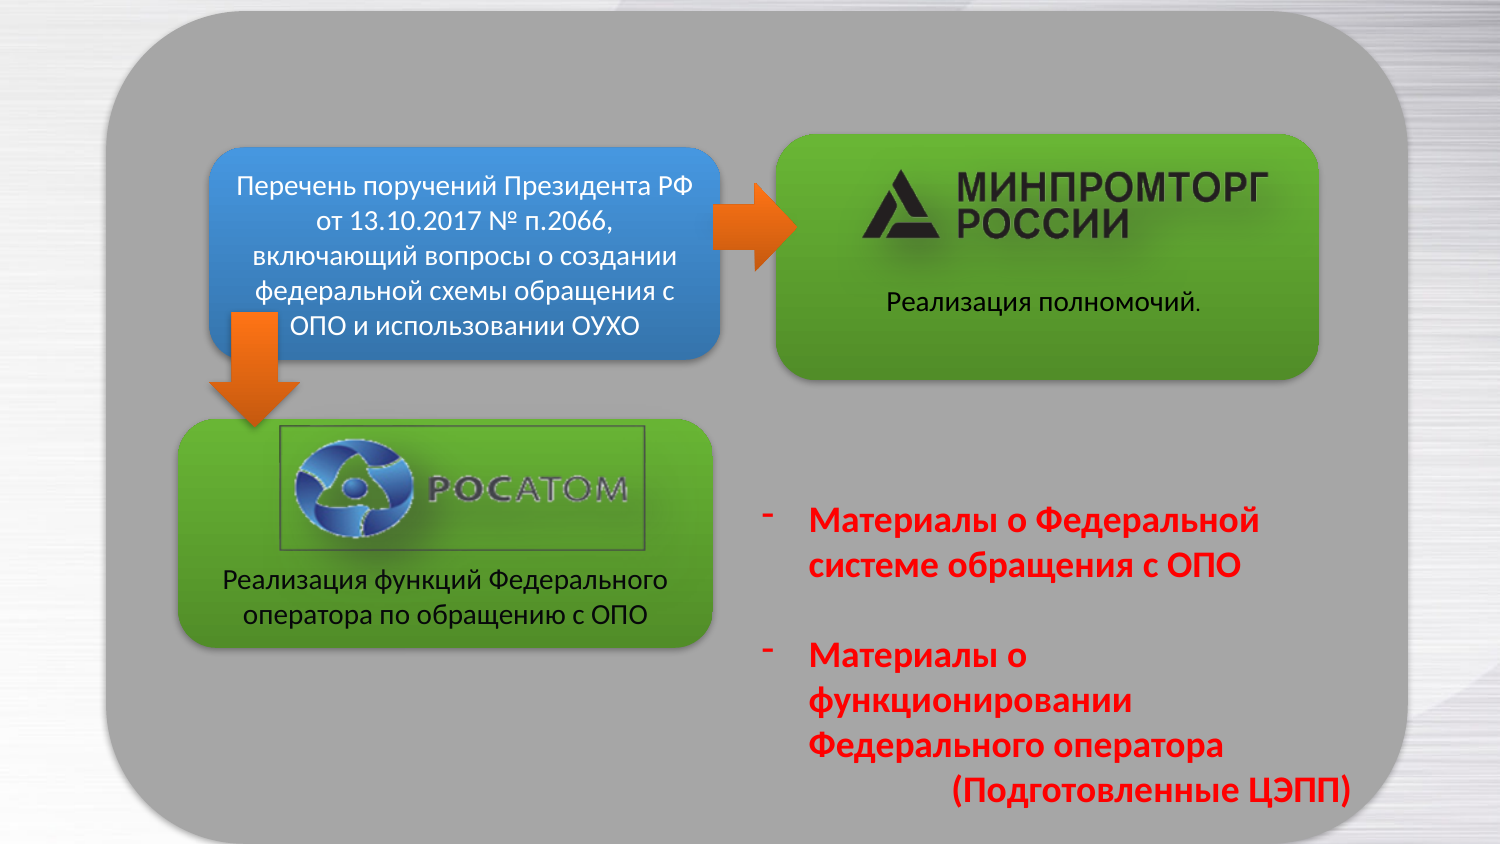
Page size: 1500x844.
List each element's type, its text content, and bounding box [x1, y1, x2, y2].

text_box Материалы о Федеральной системе обращения с ОПО Материалы о функционировании Федерального оператора (Подготовленные ЦЭПП) [106, 11, 1408, 844]
text_box [712, 182, 798, 272]
text_box [209, 311, 278, 405]
text_box Реализация функций Федерального оператора по обращению с ОПО [178, 419, 694, 648]
picture [862, 168, 1269, 240]
text_box Реализация полномочий. [810, 228, 1277, 382]
text_box Перечень поручений Президента РФ от 13.10.2017 № п.2066, включающий вопросы о создании федеральной схемы обращения с ОПО и использовании ОУХО [209, 147, 721, 360]
picture [0, 0, 1500, 844]
picture [237, 384, 732, 635]
text_box [775, 134, 1320, 381]
